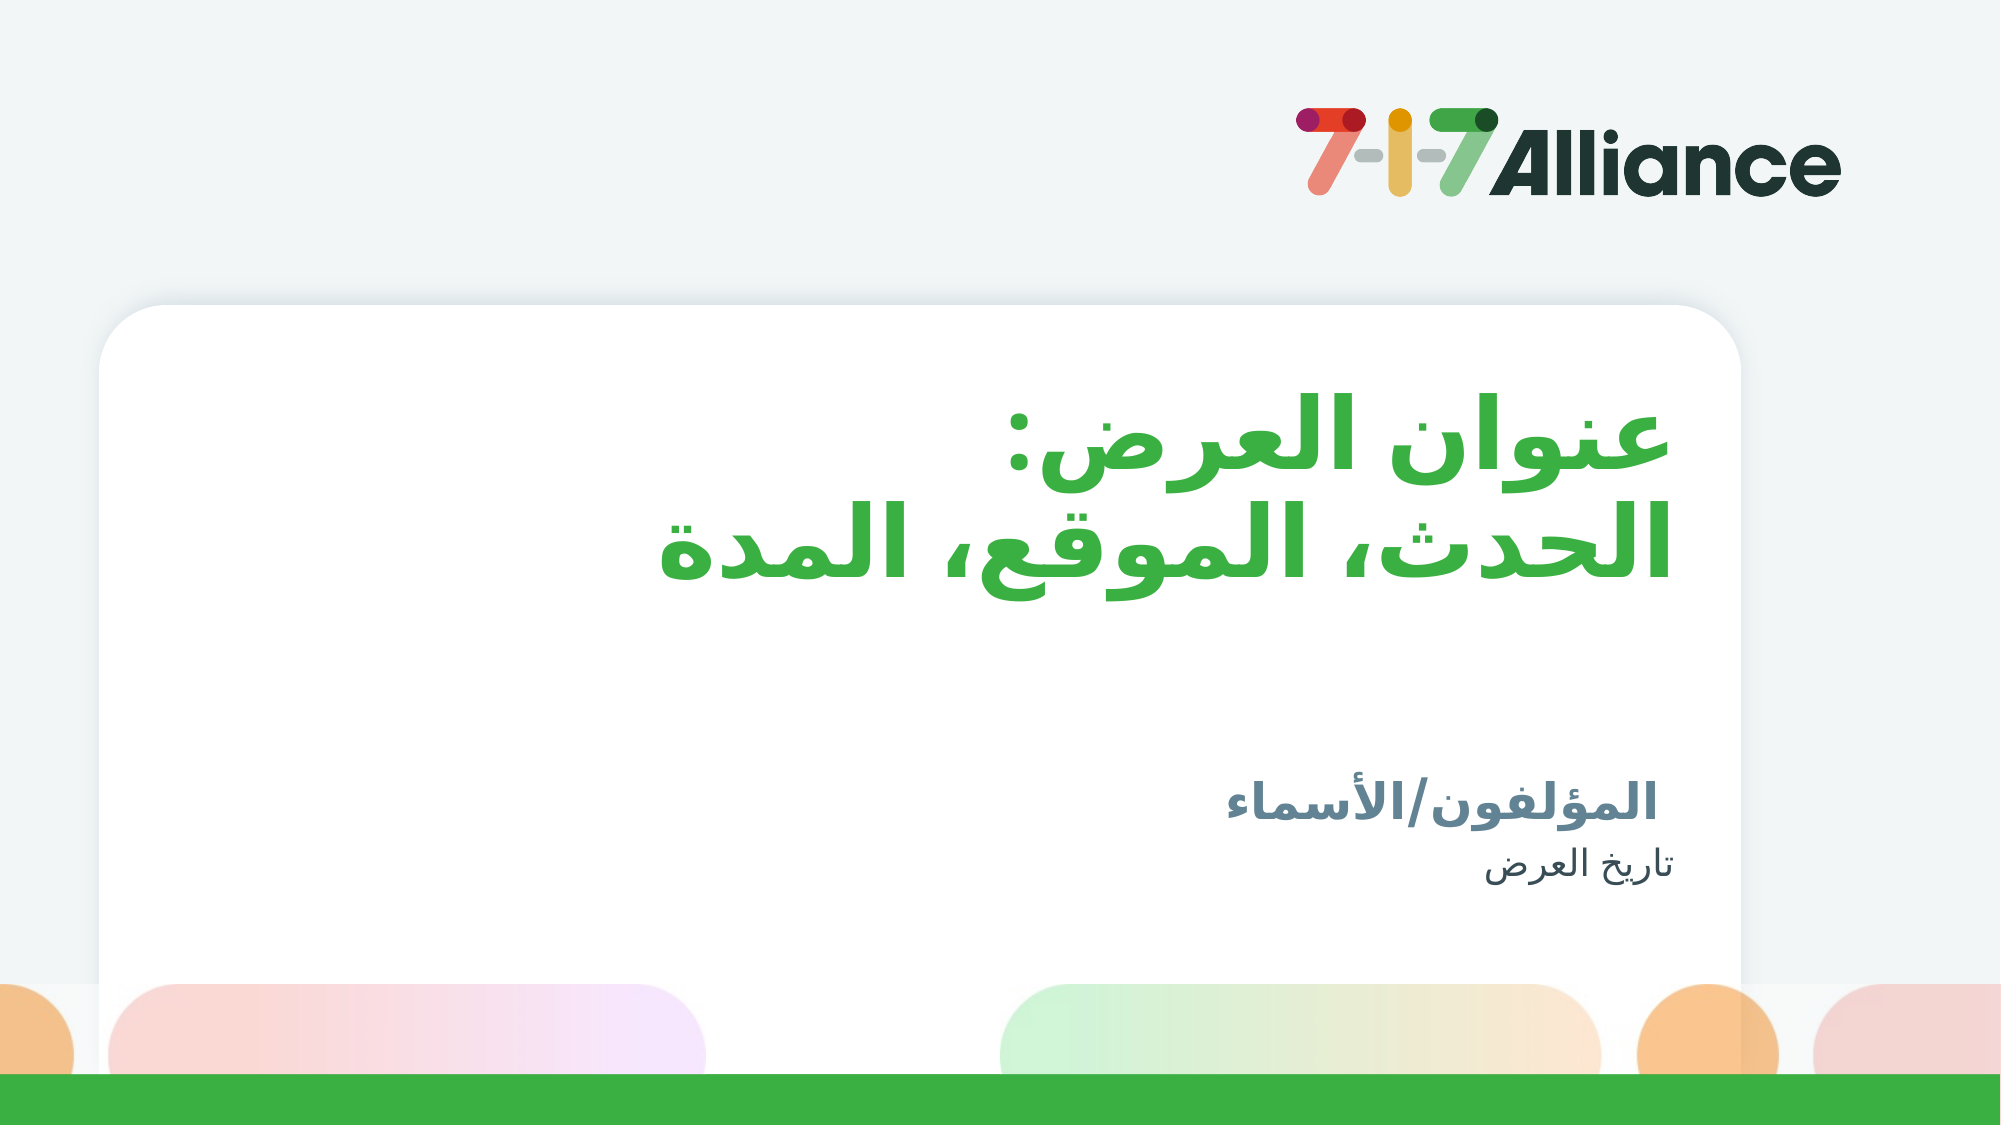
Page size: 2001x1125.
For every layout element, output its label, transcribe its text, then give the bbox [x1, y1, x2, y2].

picture [1296, 108, 1841, 197]
list المؤلفون/الأسماء [174, 741, 1660, 831]
list عنوان العرض: الحدث، الموقع، المدة [174, 383, 1679, 693]
list تاريخ العرض [174, 844, 1675, 937]
